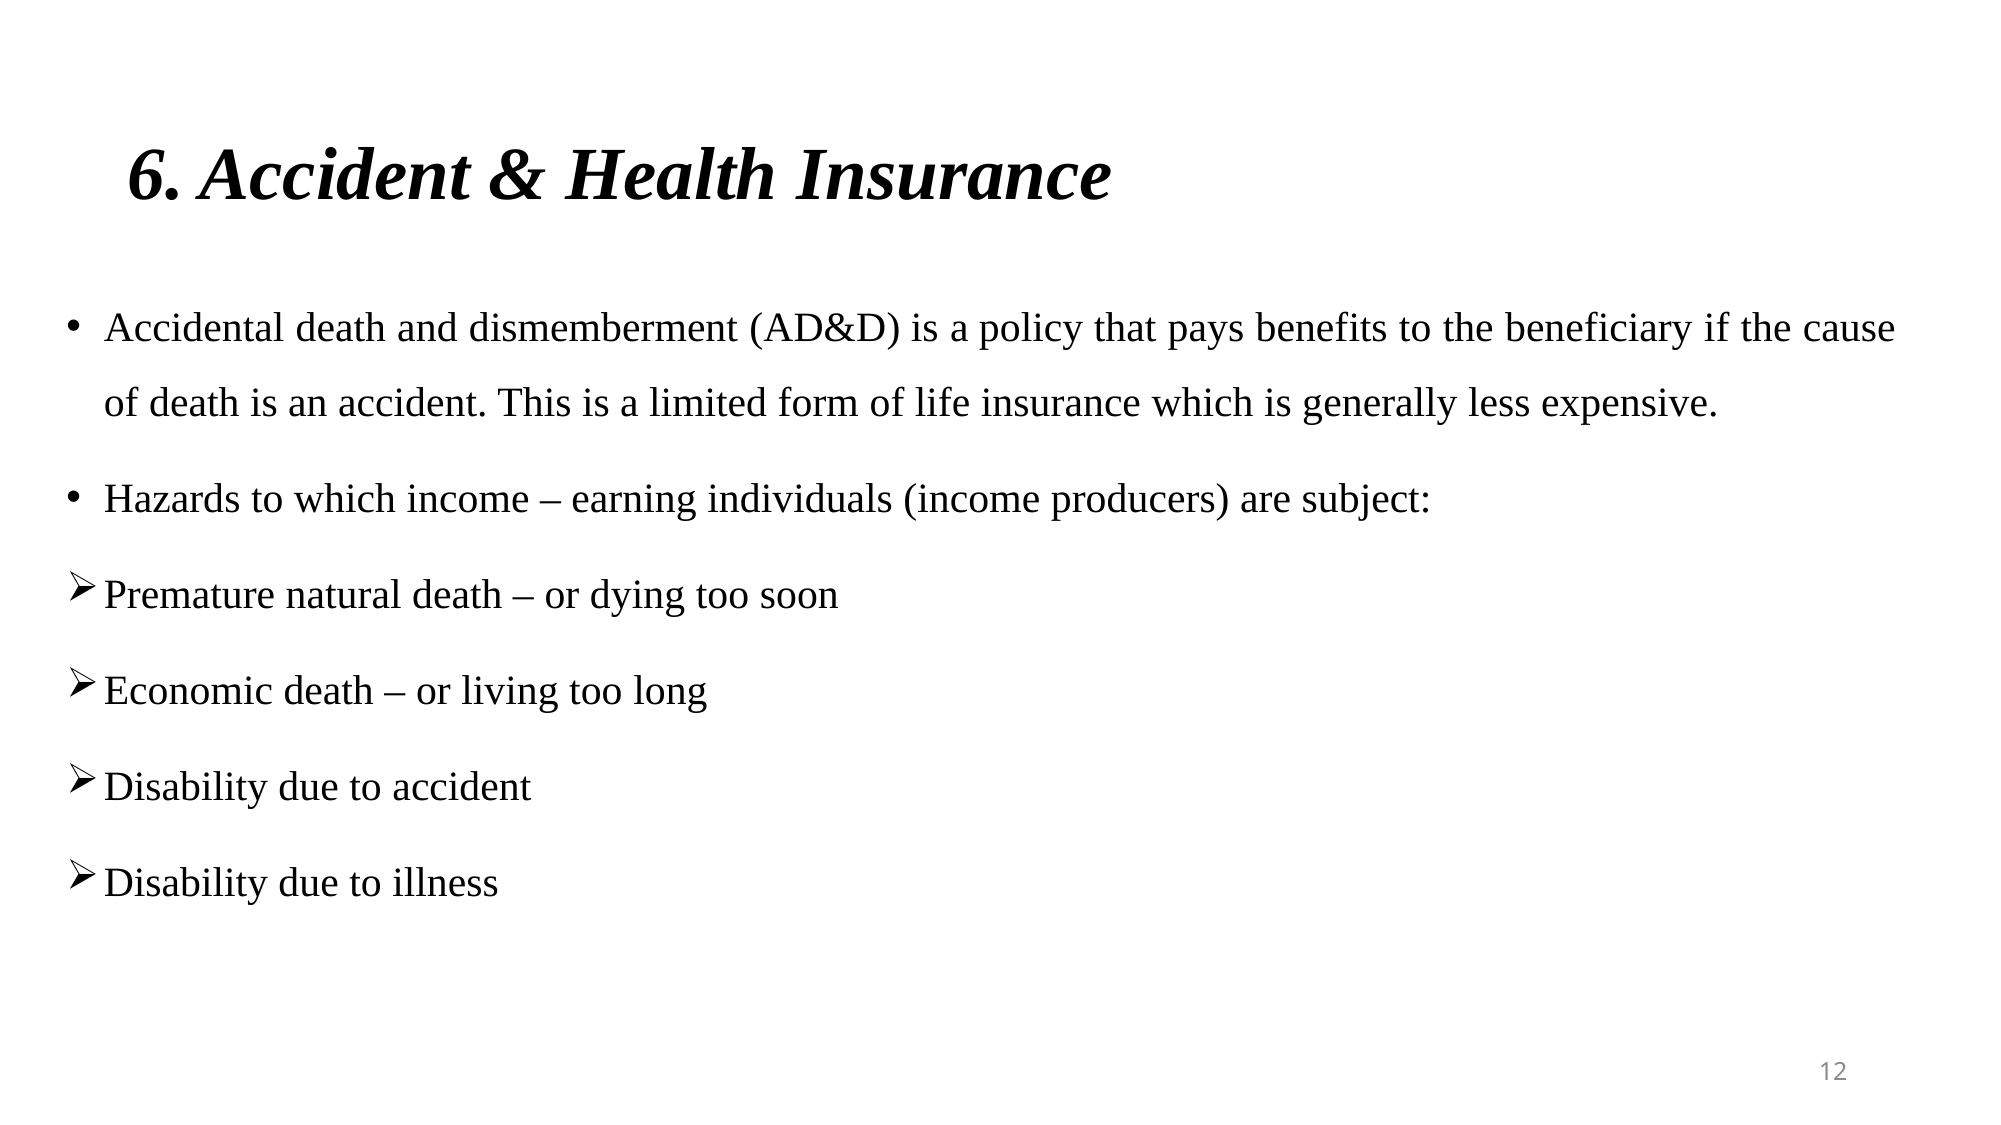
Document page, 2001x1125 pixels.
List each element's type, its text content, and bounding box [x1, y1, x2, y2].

list Accidental death and dismemberment (AD&D) is a policy that pays benefits to the beneficiary if the cause of death is an accident. This is a limited form of life insurance which is generally less expensive. Hazards to which income – earning individuals (income producers) are subject: Premature natural death – or dying too soon Economic death – or living too long Disability due to accident Disability due to illness [51, 267, 1913, 962]
slide_number 12 [1412, 1042, 1863, 1103]
title 6. Accident & Health Insurance [112, 120, 1913, 231]
